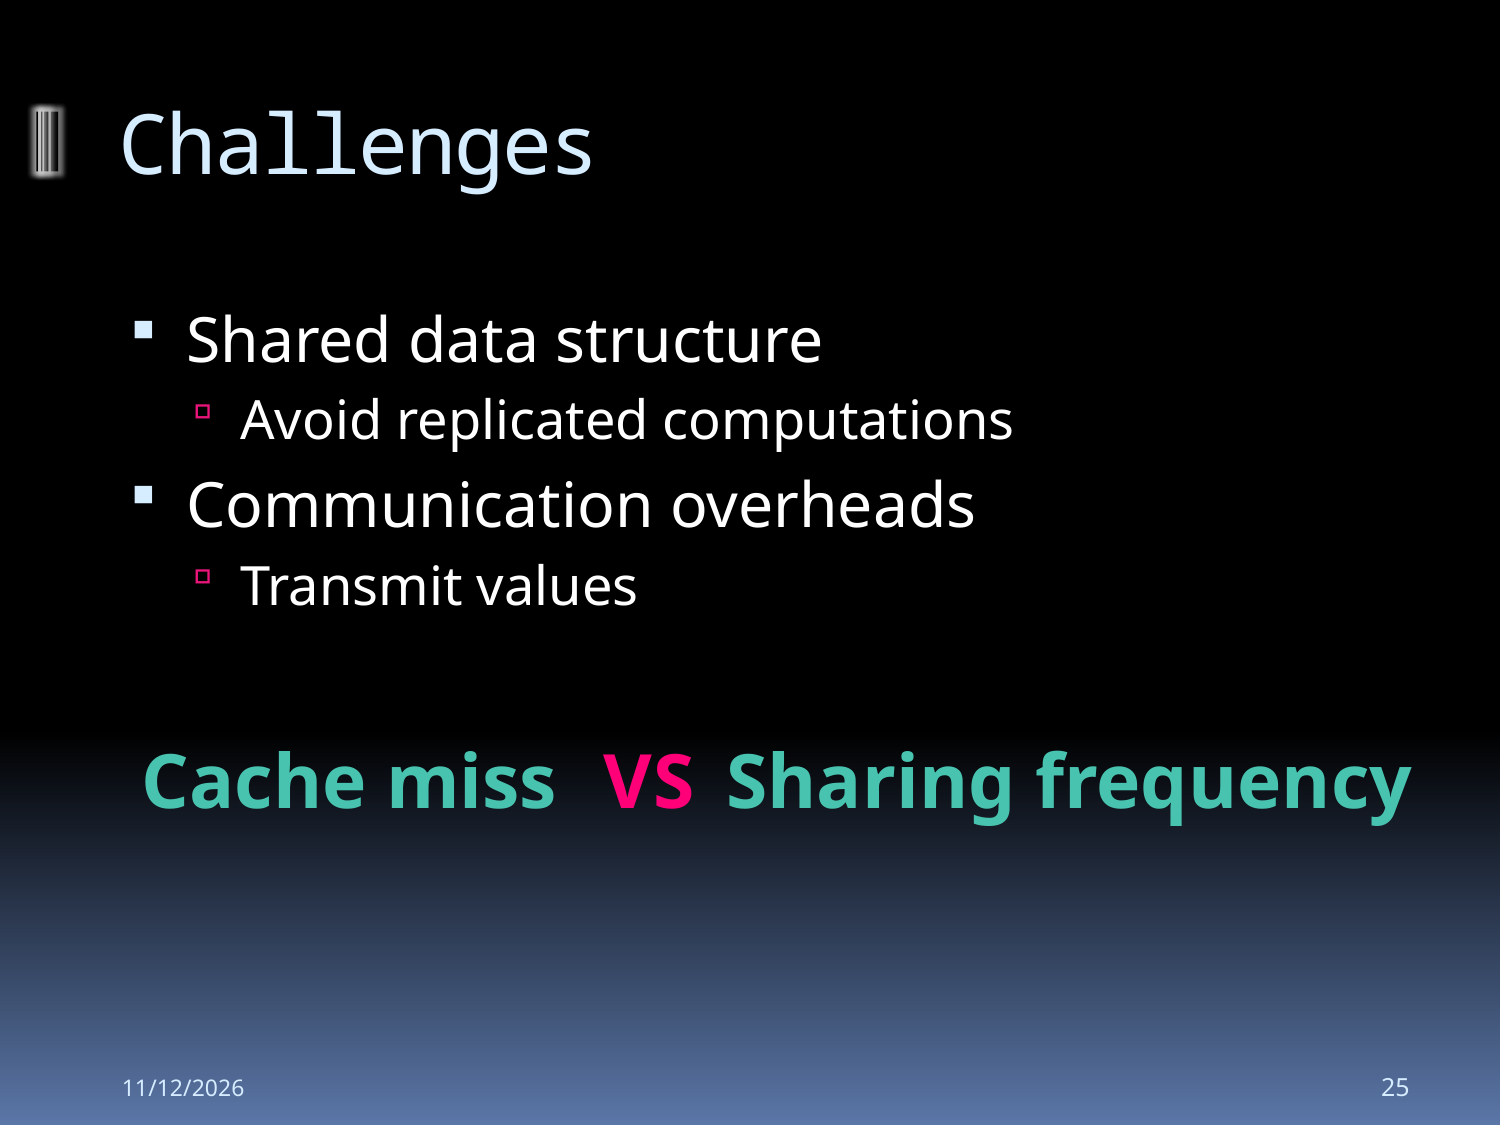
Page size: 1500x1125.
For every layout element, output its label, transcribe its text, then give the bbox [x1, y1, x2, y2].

text_box Cache miss [127, 726, 573, 832]
text_box VS [588, 726, 710, 832]
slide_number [107, 1052, 457, 1113]
title Challenges [103, 83, 1379, 234]
list Shared data structure Avoid replicated computations Communication overheads Transmit values [103, 292, 1379, 1043]
text_box Sharing frequency [711, 726, 1428, 832]
slide_number 25 [1366, 1052, 1442, 1113]
